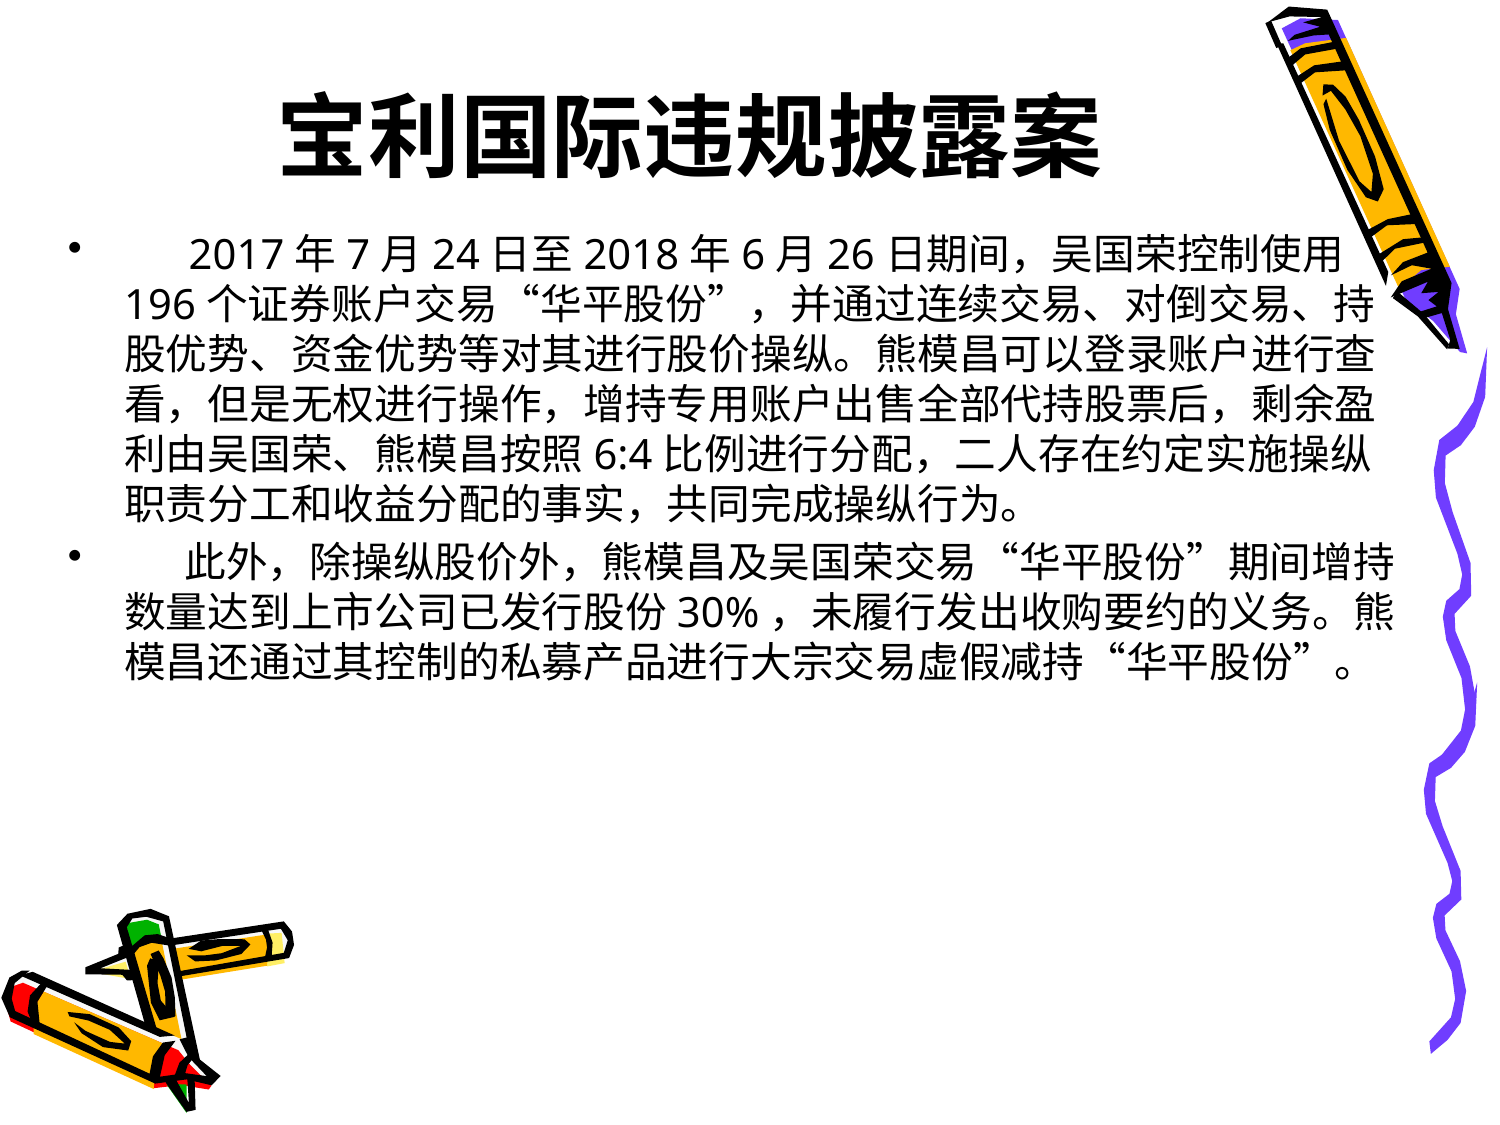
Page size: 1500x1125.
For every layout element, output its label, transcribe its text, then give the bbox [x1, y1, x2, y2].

list 2017年7月24日至2018年6月26日期间，吴国荣控制使用196个证券账户交易“华平股份”，并通过连续交易、对倒交易、持股优势、资金优势等对其进行股价操纵。熊模昌可以登录账户进行查看，但是无权进行操作，增持专用账户出售全部代持股票后，剩余盈利由吴国荣、熊模昌按照6:4比例进行分配，二人存在约定实施操纵职责分工和收益分配的事实，共同完成操纵行为。 此外，除操纵股价外，熊模昌及吴国荣交易“华平股份”期间增持数量达到上市公司已发行股份30%，未履行发出收购要约的义务。熊模昌还通过其控制的私募产品进行大宗交易虚假减持“华平股份”。 [52, 219, 1412, 1059]
title 宝利国际违规披露案 [112, 24, 1240, 197]
